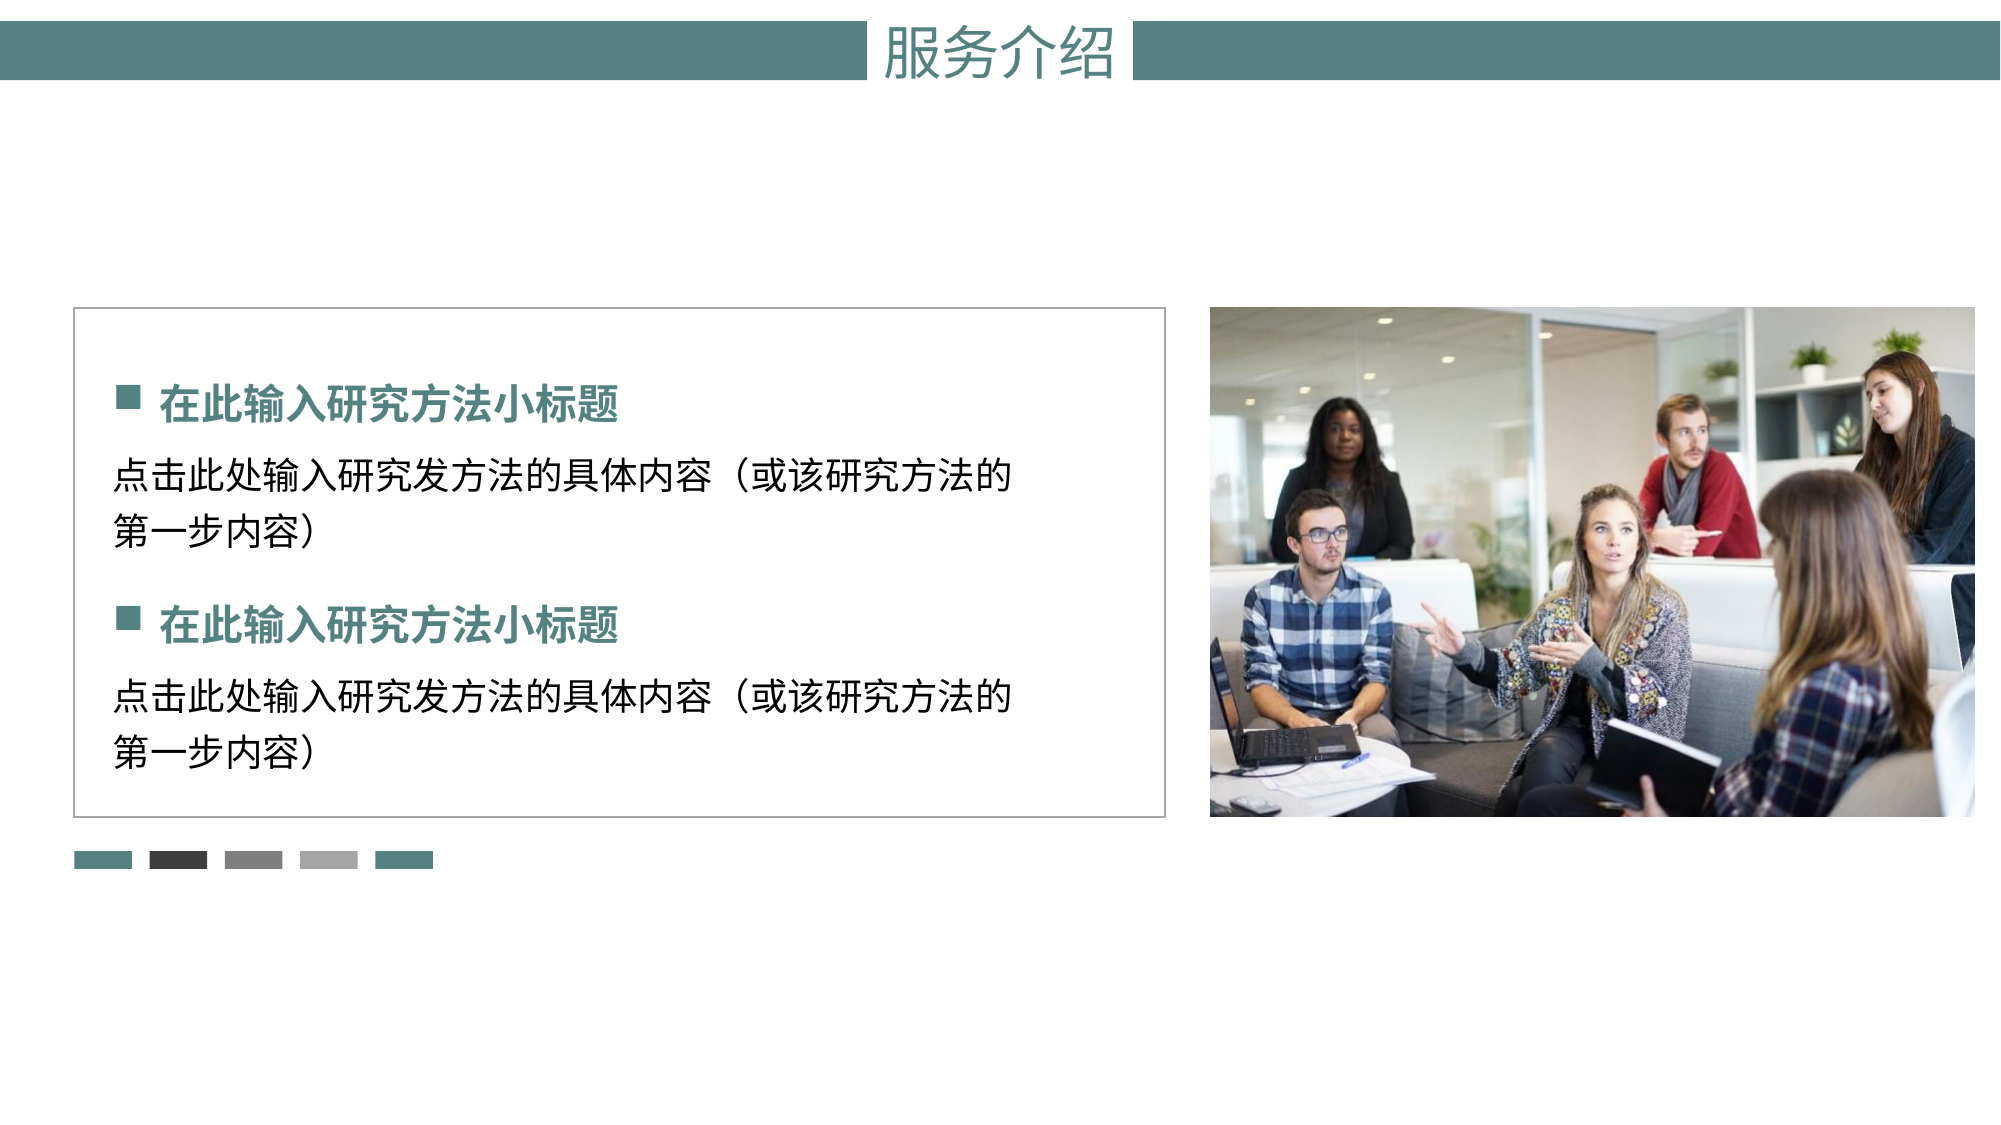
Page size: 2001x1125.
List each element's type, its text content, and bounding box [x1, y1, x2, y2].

text_box 在此输入研究方法小标题 点击此处输入研究发方法的具体内容（或该研究方法的第一步内容） [98, 357, 1056, 561]
text_box [299, 850, 359, 870]
text_box [73, 850, 133, 870]
text_box [374, 850, 434, 870]
picture [1210, 307, 1975, 817]
text_box [224, 850, 283, 870]
title 服务介绍 [867, 8, 1133, 95]
text_box [148, 850, 208, 870]
text_box 在此输入研究方法小标题 点击此处输入研究发方法的具体内容（或该研究方法的第一步内容） [98, 578, 1056, 781]
text_box [73, 307, 1166, 818]
